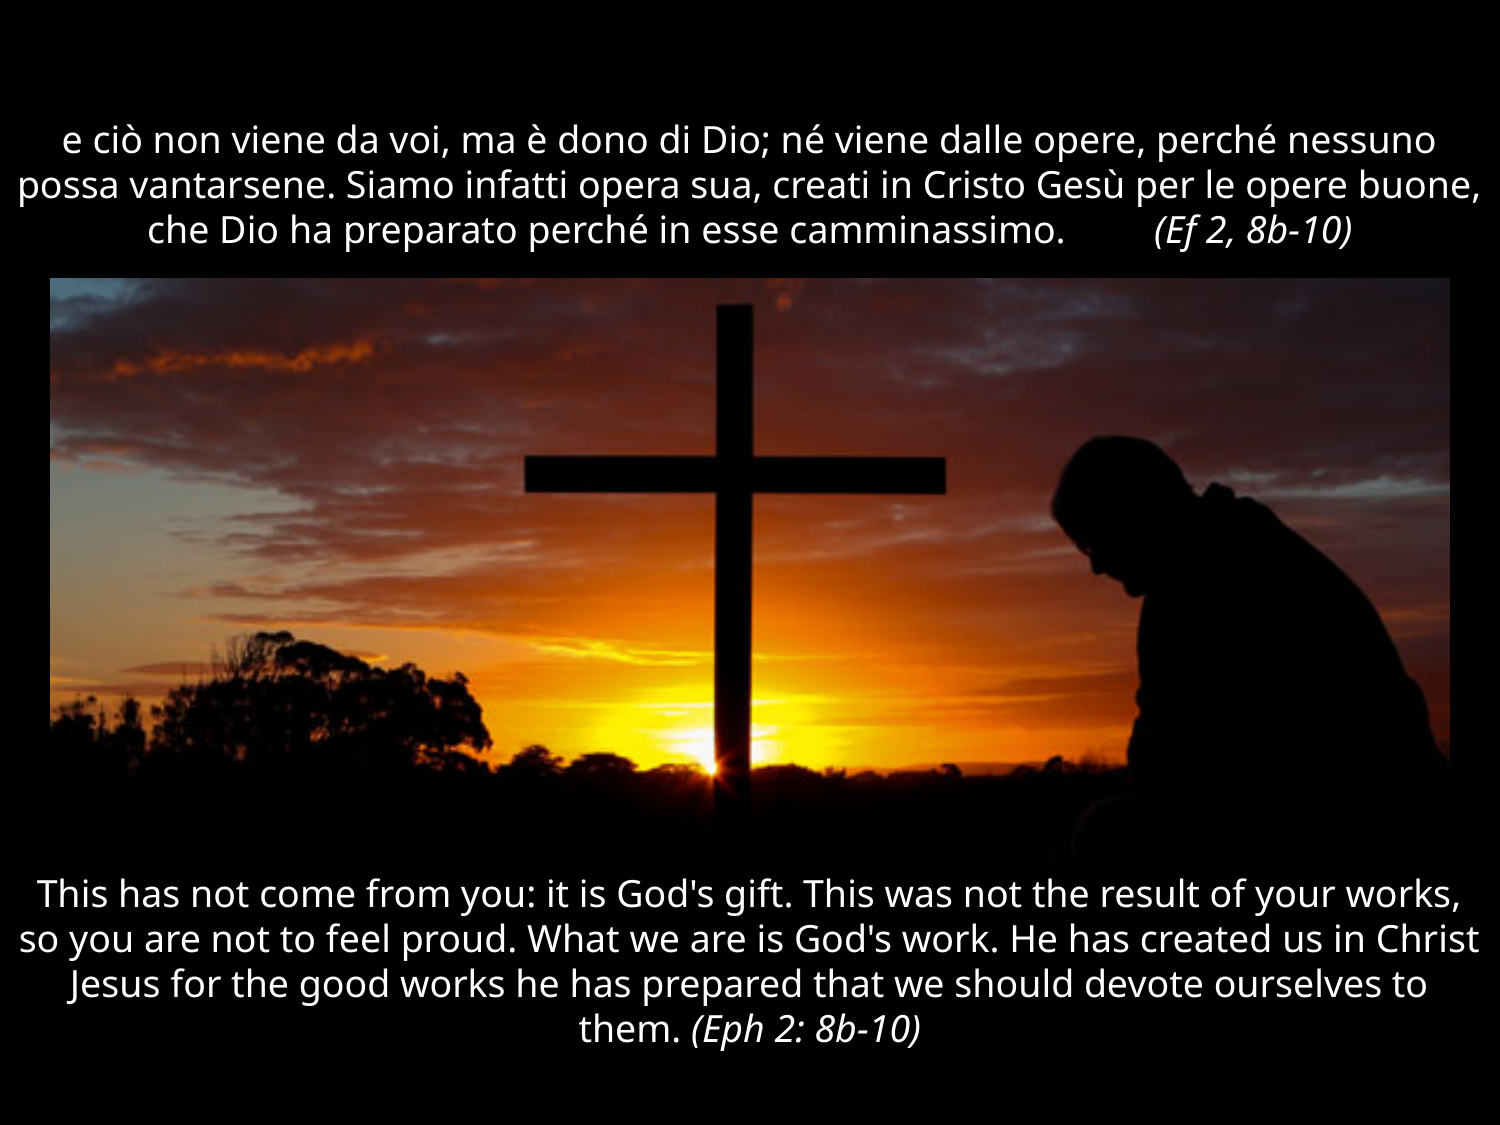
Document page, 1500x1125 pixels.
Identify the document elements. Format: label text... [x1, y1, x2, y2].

text_box This has not come from you: it is God's gift. This was not the result of your works, so you are not to feel proud. What we are is God's work. He has created us in Christ Jesus for the good works he has prepared that we should devote ourselves to them. (Eph 2: 8b-10) [0, 862, 1500, 1058]
title e ciò non viene da voi, ma è dono di Dio; né viene dalle opere, perché nessuno possa vantarsene. Siamo infatti opera sua, creati in Cristo Gesù per le opere buone, che Dio ha preparato perché in esse camminassimo. (Ef 2, 8b-10) [0, 90, 1500, 278]
picture [49, 278, 1451, 865]
